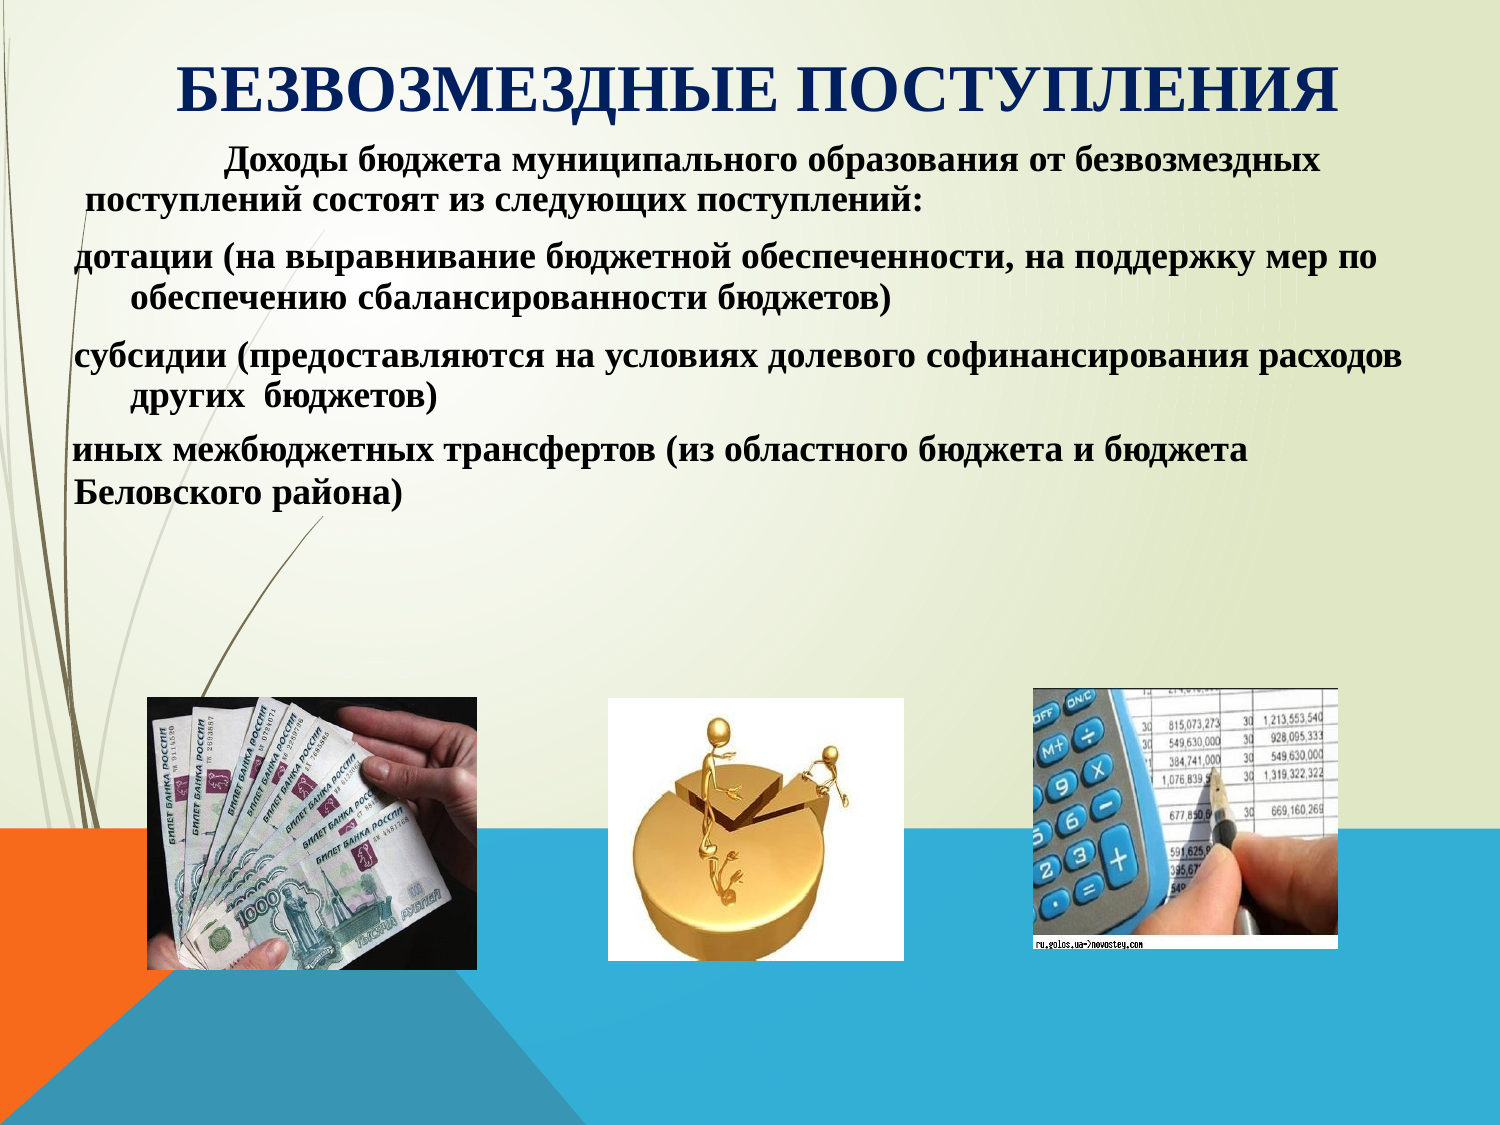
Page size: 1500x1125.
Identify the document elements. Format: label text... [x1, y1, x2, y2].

text_box Доходы бюджета муниципального образования от безвозмездных поступлений состоят из следующих поступлений: дотации (на выравнивание бюджетной обеспеченности, на поддержку мер по обеспечению сбалансированности бюджетов) субсидии (предоставляются на условиях долевого софинансирования расходов других бюджетов) иных межбюджетных трансфертов (из областного бюджета и бюджета Беловского района) [71, 130, 1411, 513]
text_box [0, 688, 1500, 1125]
title БЕЗВОЗМЕЗДНЫЕ ПОСТУПЛЕНИЯ [174, 42, 1343, 130]
